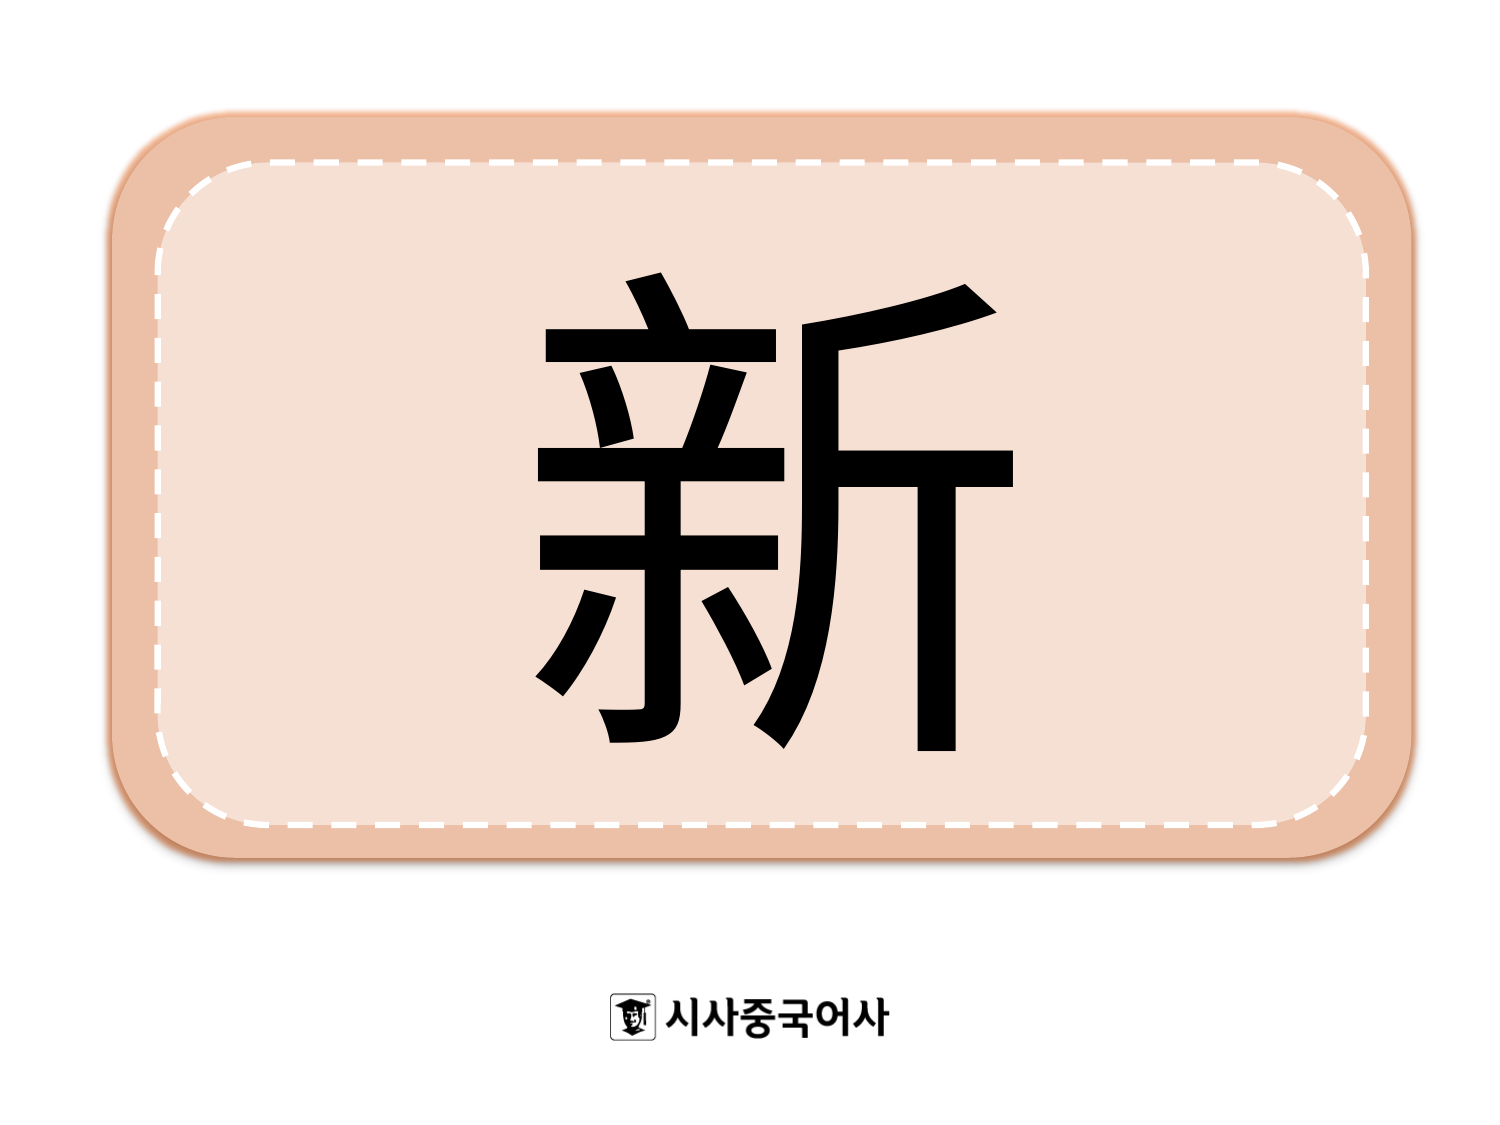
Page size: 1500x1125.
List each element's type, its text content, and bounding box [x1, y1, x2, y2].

text_box [162, 160, 1371, 824]
picture [602, 987, 898, 1047]
text_box 新 [171, 172, 1380, 836]
